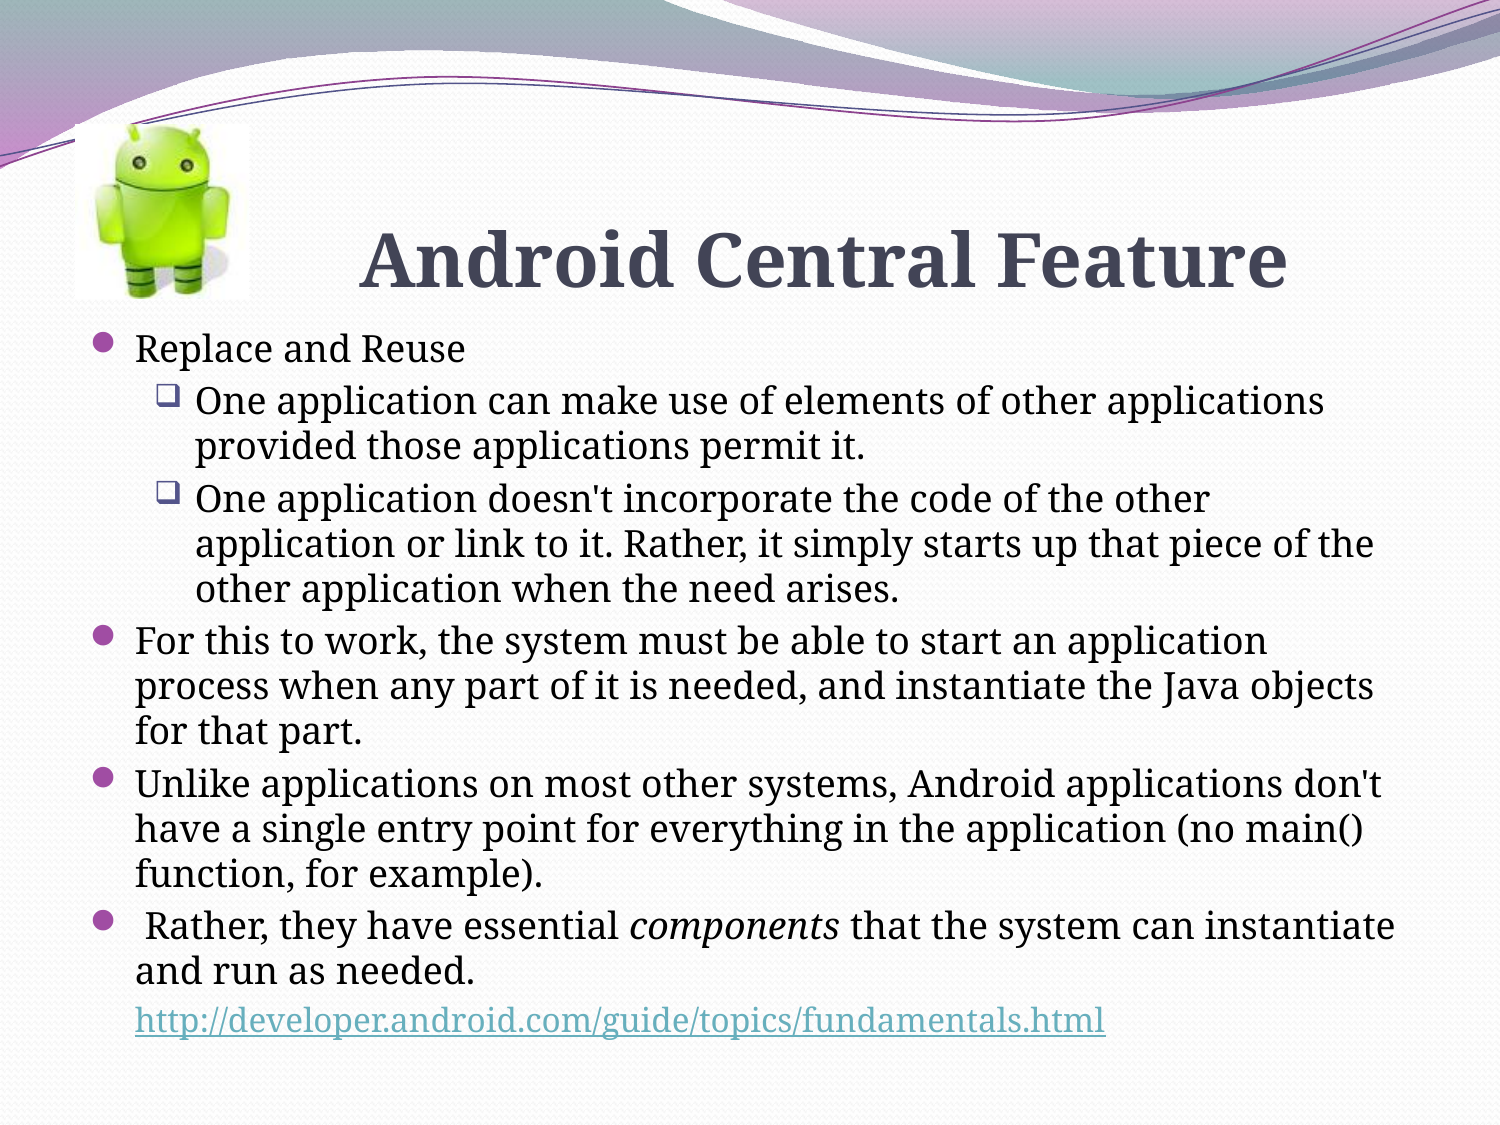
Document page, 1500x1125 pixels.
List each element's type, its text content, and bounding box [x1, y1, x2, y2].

list Replace and Reuse One application can make use of elements of other applications provided those applications permit it. One application doesn't incorporate the code of the other application or link to it. Rather, it simply starts up that piece of the other application when the need arises. For this to work, the system must be able to start an application process when any part of it is needed, and instantiate the Java objects for that part. Unlike applications on most other systems, Android applications don't have a single entry point for everything in the application (no main() function, for example). Rather, they have essential components that the system can instantiate and run as needed. http://developer.android.com/guide/topics/fundamentals.html [75, 317, 1425, 1038]
title Android Central Feature [75, 115, 1425, 303]
